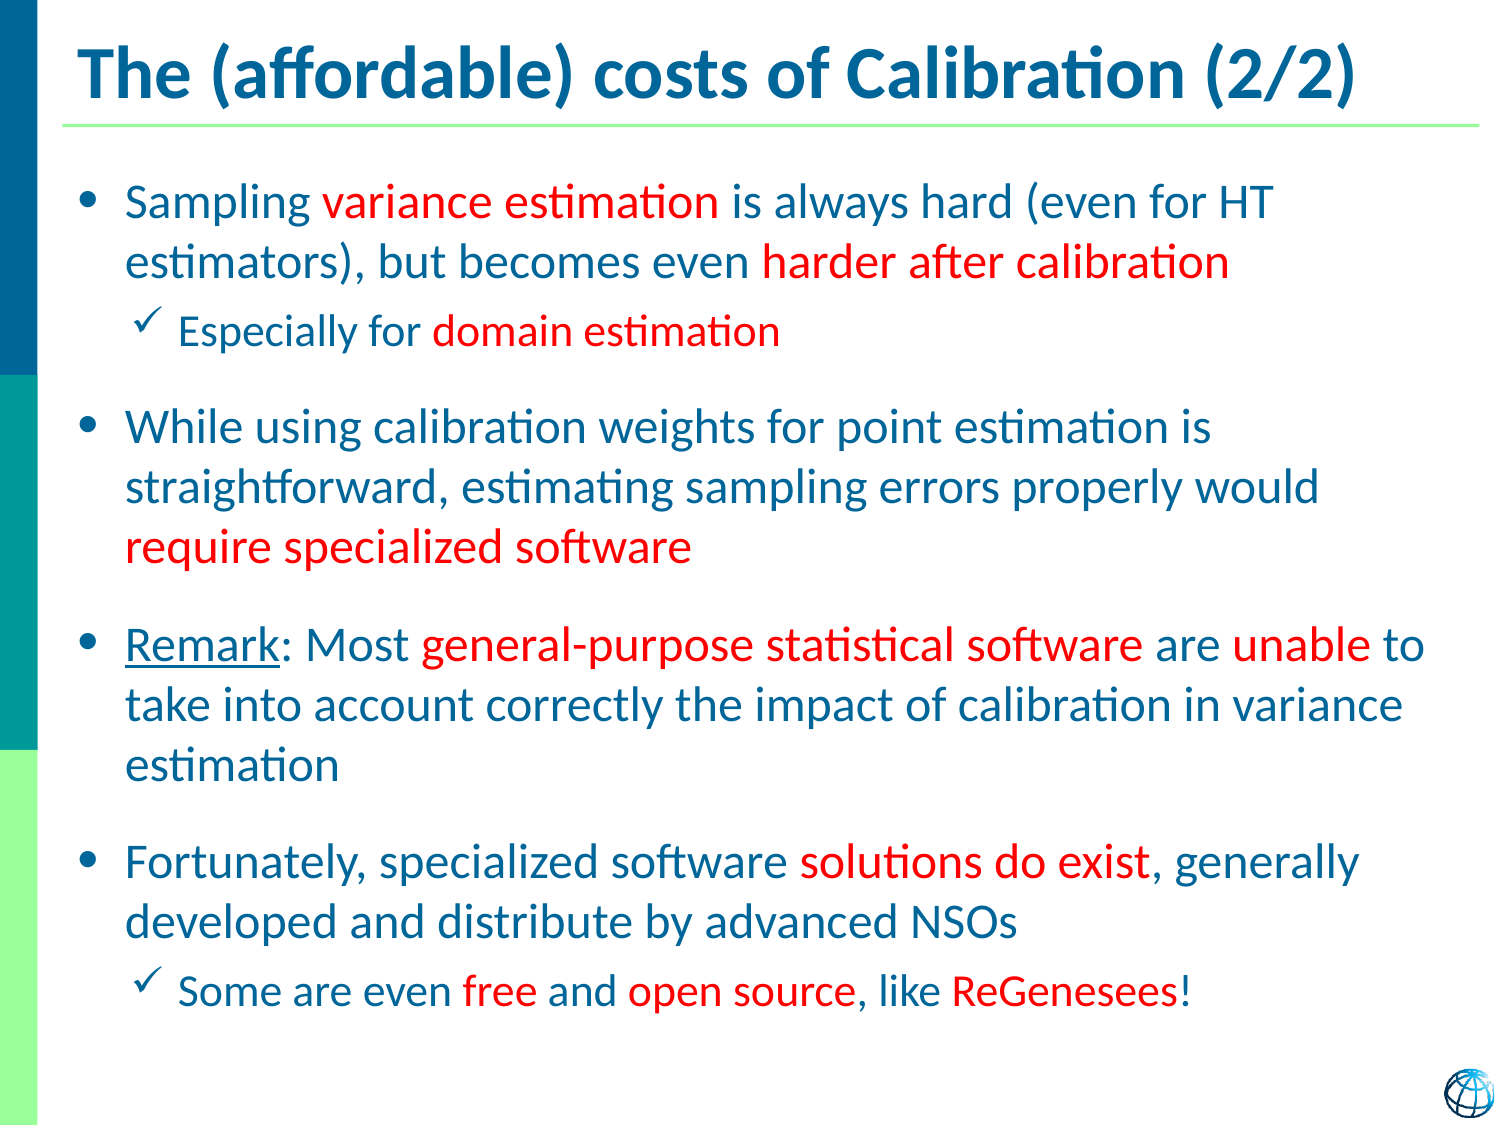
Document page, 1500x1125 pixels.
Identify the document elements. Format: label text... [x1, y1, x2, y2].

picture [1444, 1068, 1495, 1118]
picture [1468, 1068, 1495, 1106]
picture [1460, 1078, 1468, 1084]
list Sampling variance estimation is always hard (even for HT estimators), but becomes even harder after calibration Especially for domain estimation While using calibration weights for point estimation is straightforward, estimating sampling errors properly would require specialized software Remark: Most general-purpose statistical software are unable to take into account correctly the impact of calibration in variance estimation Fortunately, specialized software solutions do exist, generally developed and distribute by advanced NSOs Some are even free and open source, like ReGenesees! [62, 160, 1480, 1047]
title The (affordable) costs of Calibration (2/2) [62, 19, 1480, 121]
